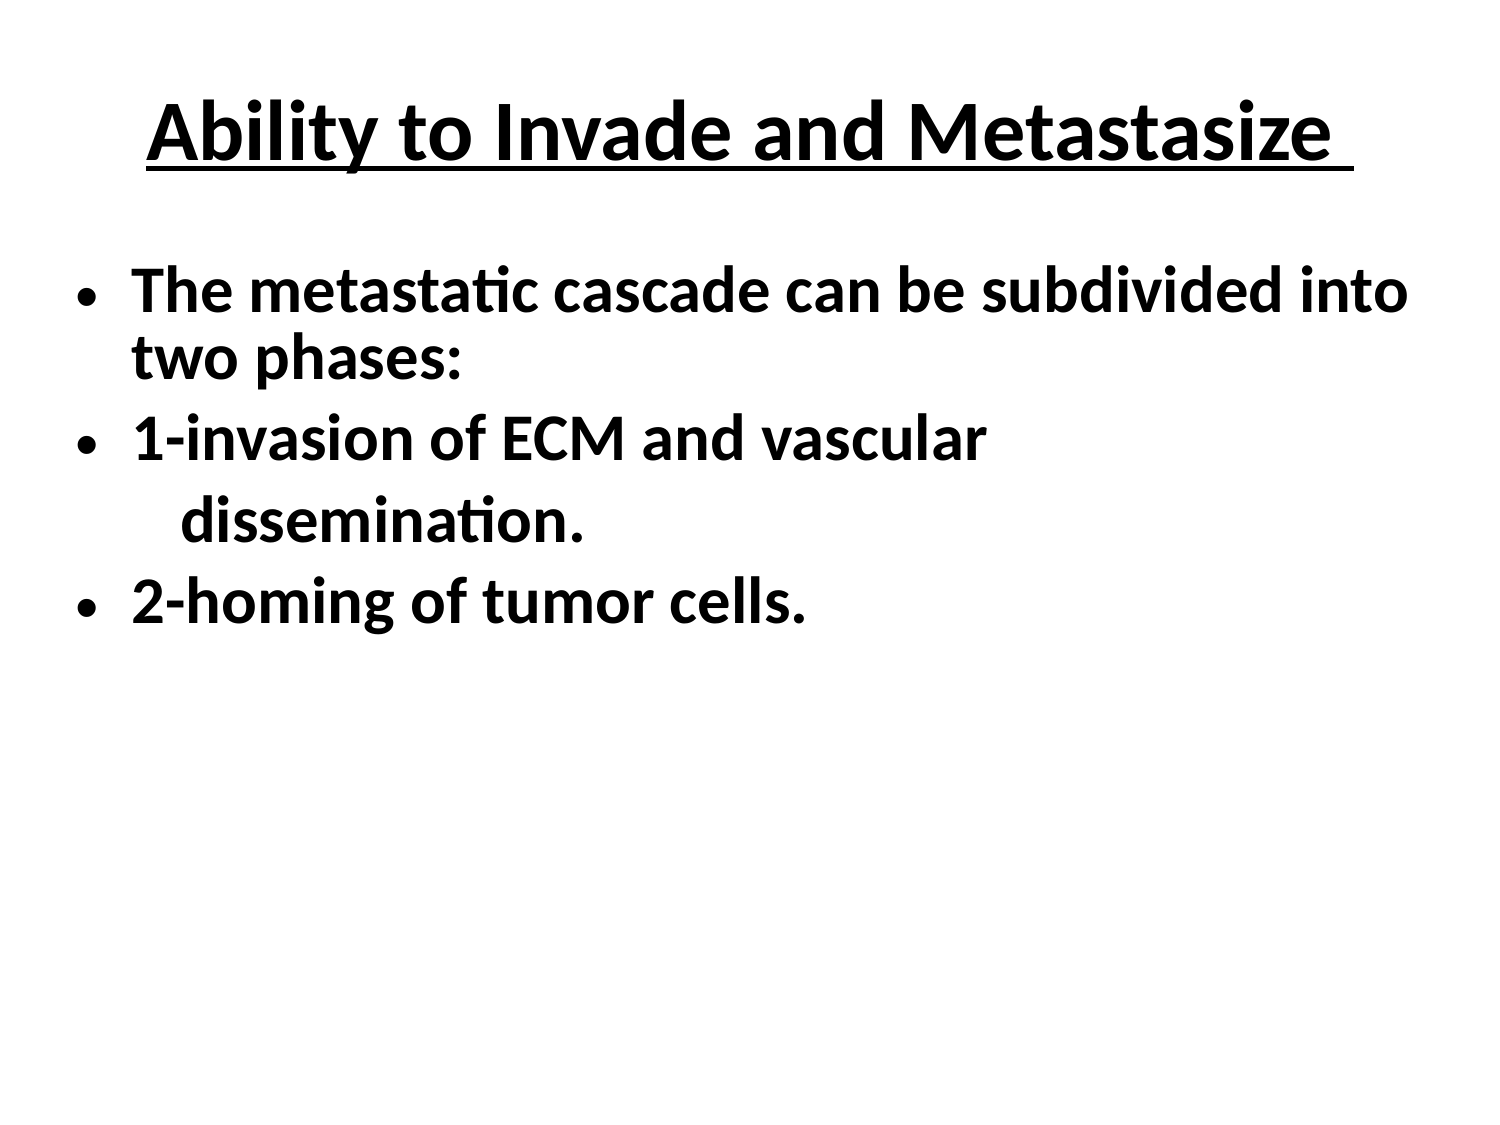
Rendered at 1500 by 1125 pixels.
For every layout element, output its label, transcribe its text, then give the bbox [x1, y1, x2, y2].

title Ability to Invade and Metastasize [75, 45, 1425, 233]
list The metastatic cascade can be subdivided into two phases: 1-invasion of ECM and vascular dissemination. 2-homing of tumor cells. [75, 262, 1425, 1005]
